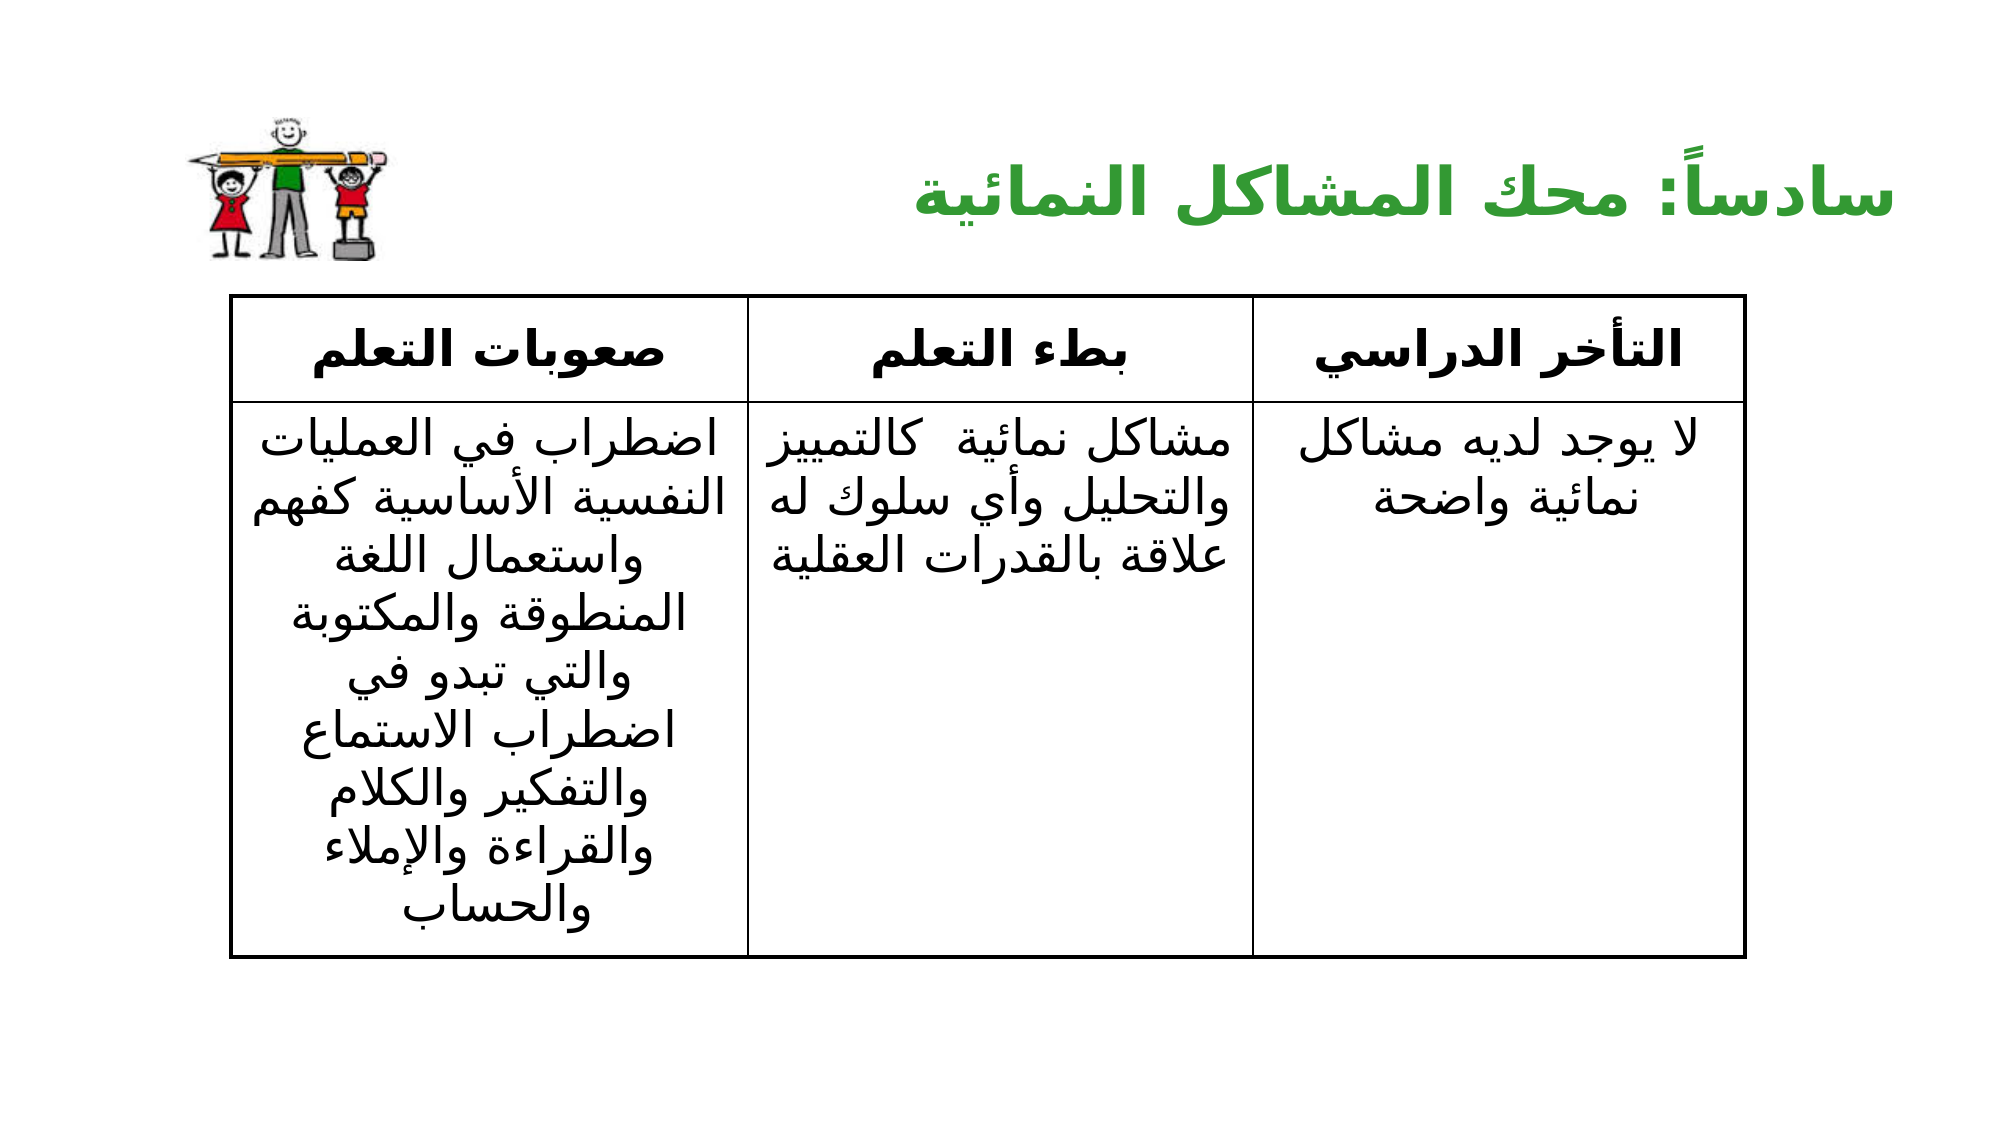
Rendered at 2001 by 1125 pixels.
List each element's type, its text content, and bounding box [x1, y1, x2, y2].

table_header صعوبات التعلم [233, 298, 747, 401]
table_header بطء التعلم [749, 298, 1252, 401]
picture [185, 117, 398, 261]
table_header التأخر الدراسي [1254, 298, 1743, 401]
table_cell اضطراب في العمليات النفسية الأساسية كفهم واستعمال اللغة المنطوقة والمكتوبة والتي تبدو في اضطراب الاستماع والتفكير والكلام والقراءة والإملاء والحساب [233, 403, 747, 955]
text_box سادساً: محك المشاكل النمائية [898, 141, 1914, 236]
table_cell لا يوجد لديه مشاكل نمائية واضحة [1254, 403, 1743, 955]
table_cell مشاكل نمائية كالتمييز والتحليل وأي سلوك له علاقة بالقدرات العقلية [749, 403, 1252, 955]
